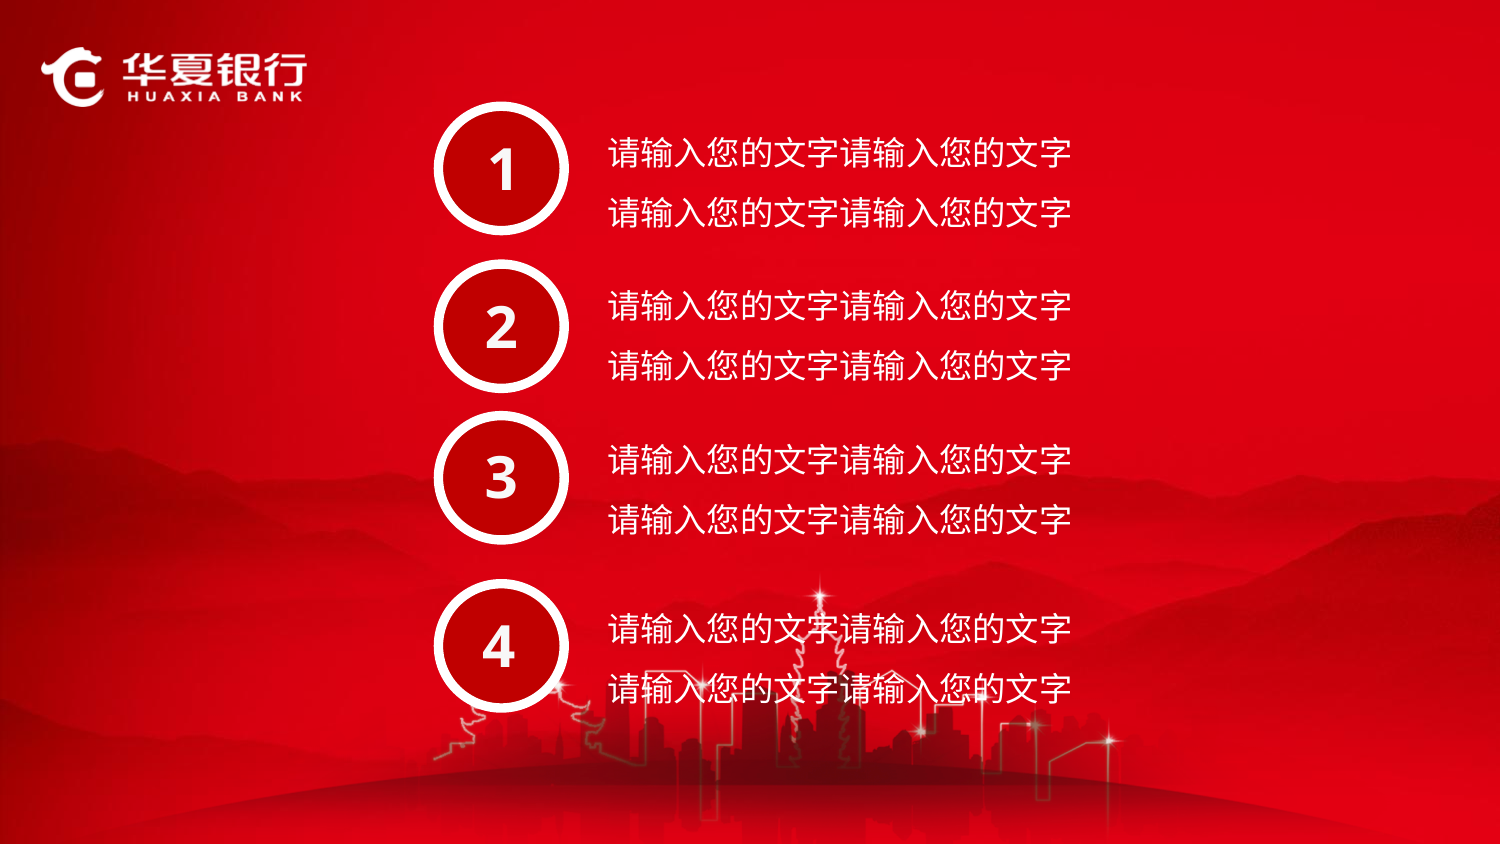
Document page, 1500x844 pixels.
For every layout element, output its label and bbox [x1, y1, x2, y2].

text_box [438, 106, 565, 231]
text_box [438, 264, 565, 389]
text_box [438, 583, 565, 708]
text_box [438, 415, 565, 540]
picture [0, 0, 1500, 844]
